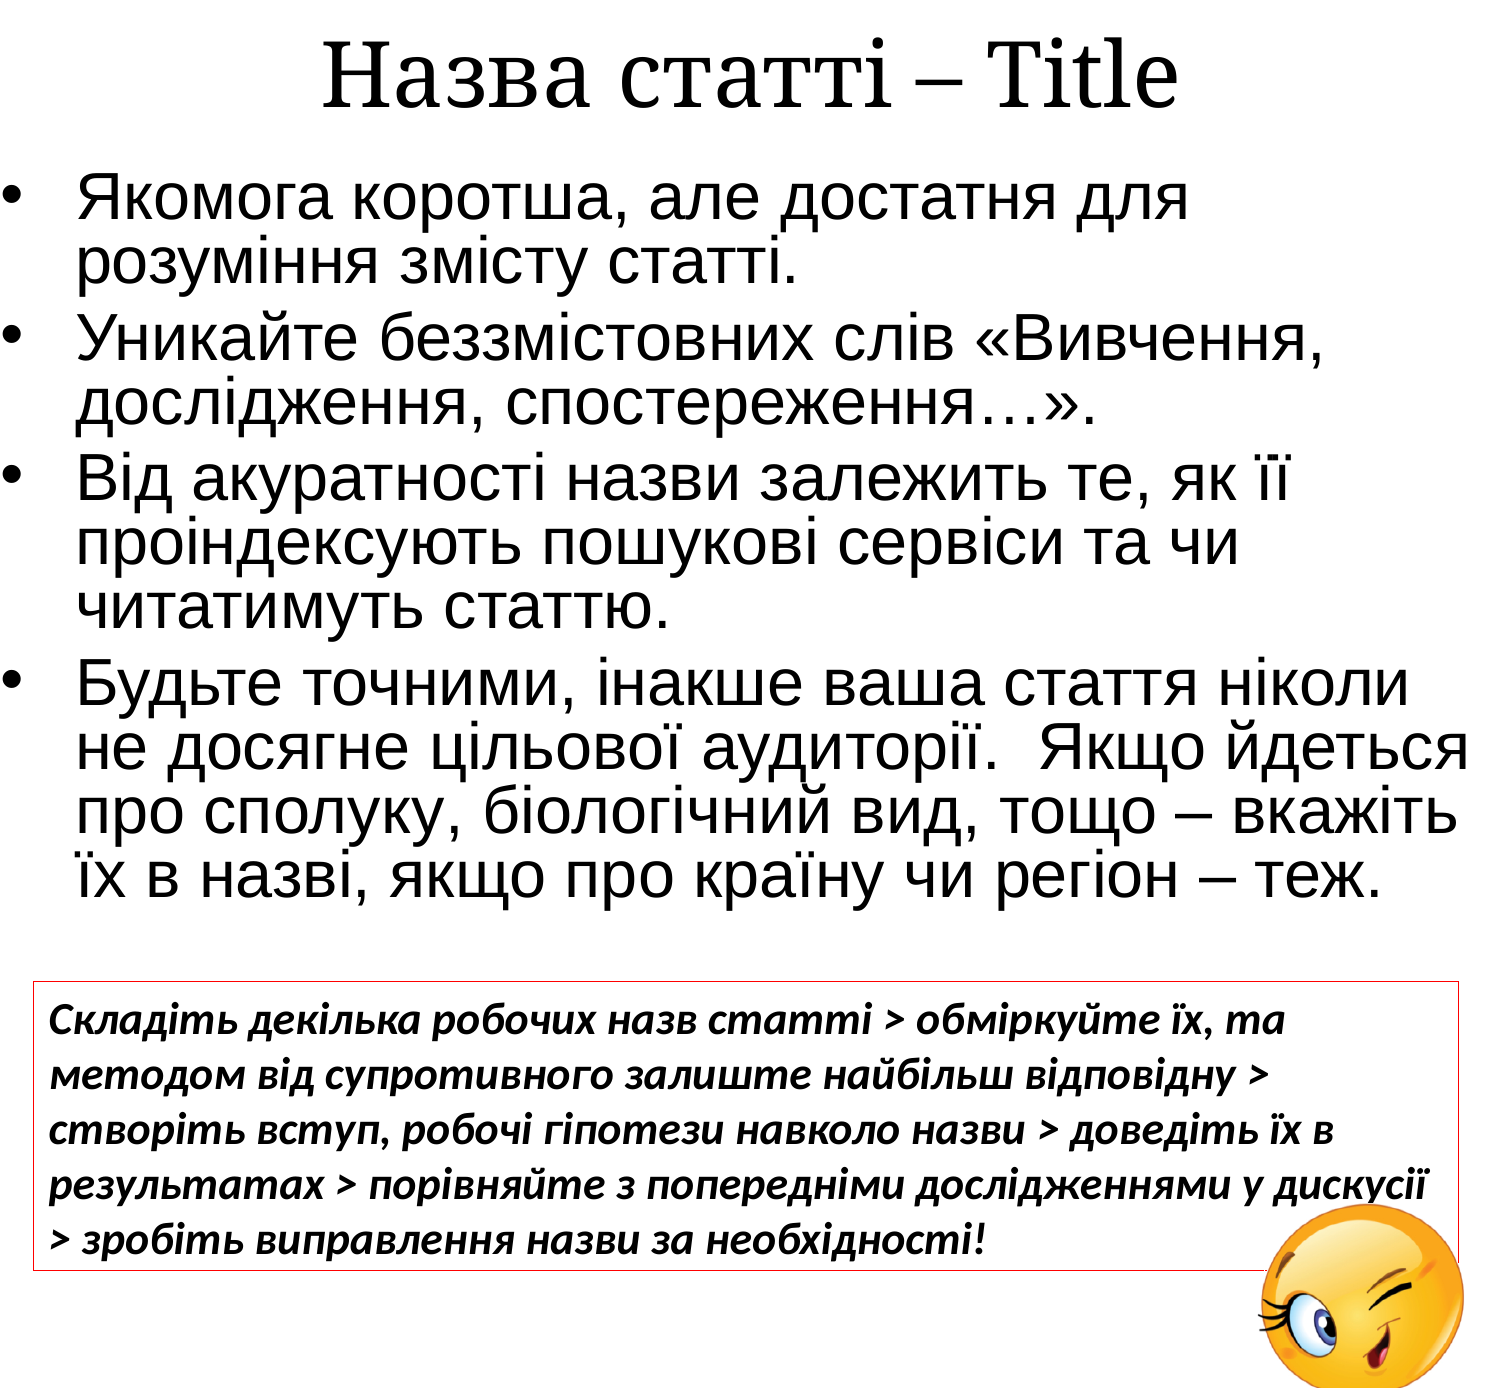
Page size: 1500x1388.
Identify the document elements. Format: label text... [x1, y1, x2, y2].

list Якомога коротша, але достатня для розуміння змісту статті. Уникайте беззмістовних слів «Вивчення, дослідження, спостереження…». Від акуратності назви залежить те, як її проіндексують пошукові сервіси та чи читатимуть статтю. Будьте точними, інакше ваша стаття ніколи не досягне цільової аудиторії. Якщо йдеться про сполуку, біологічний вид, тощо – вкажіть їх в назві, якщо про країну чи регіон – теж. [0, 168, 1475, 970]
text_box Складіть декілька робочих назв статті > обміркуйте їх, та методом від супротивного залиште найбільш відповідну > створіть вступ, робочі гіпотези навколо назви > доведіть їх в результатах > порівняйте з попередніми дослідженнями у дискусії > зробіть виправлення назви за необхідності! [33, 981, 1459, 1271]
title Назва статті – Title [25, 0, 1500, 248]
picture [1181, 1164, 1500, 1388]
